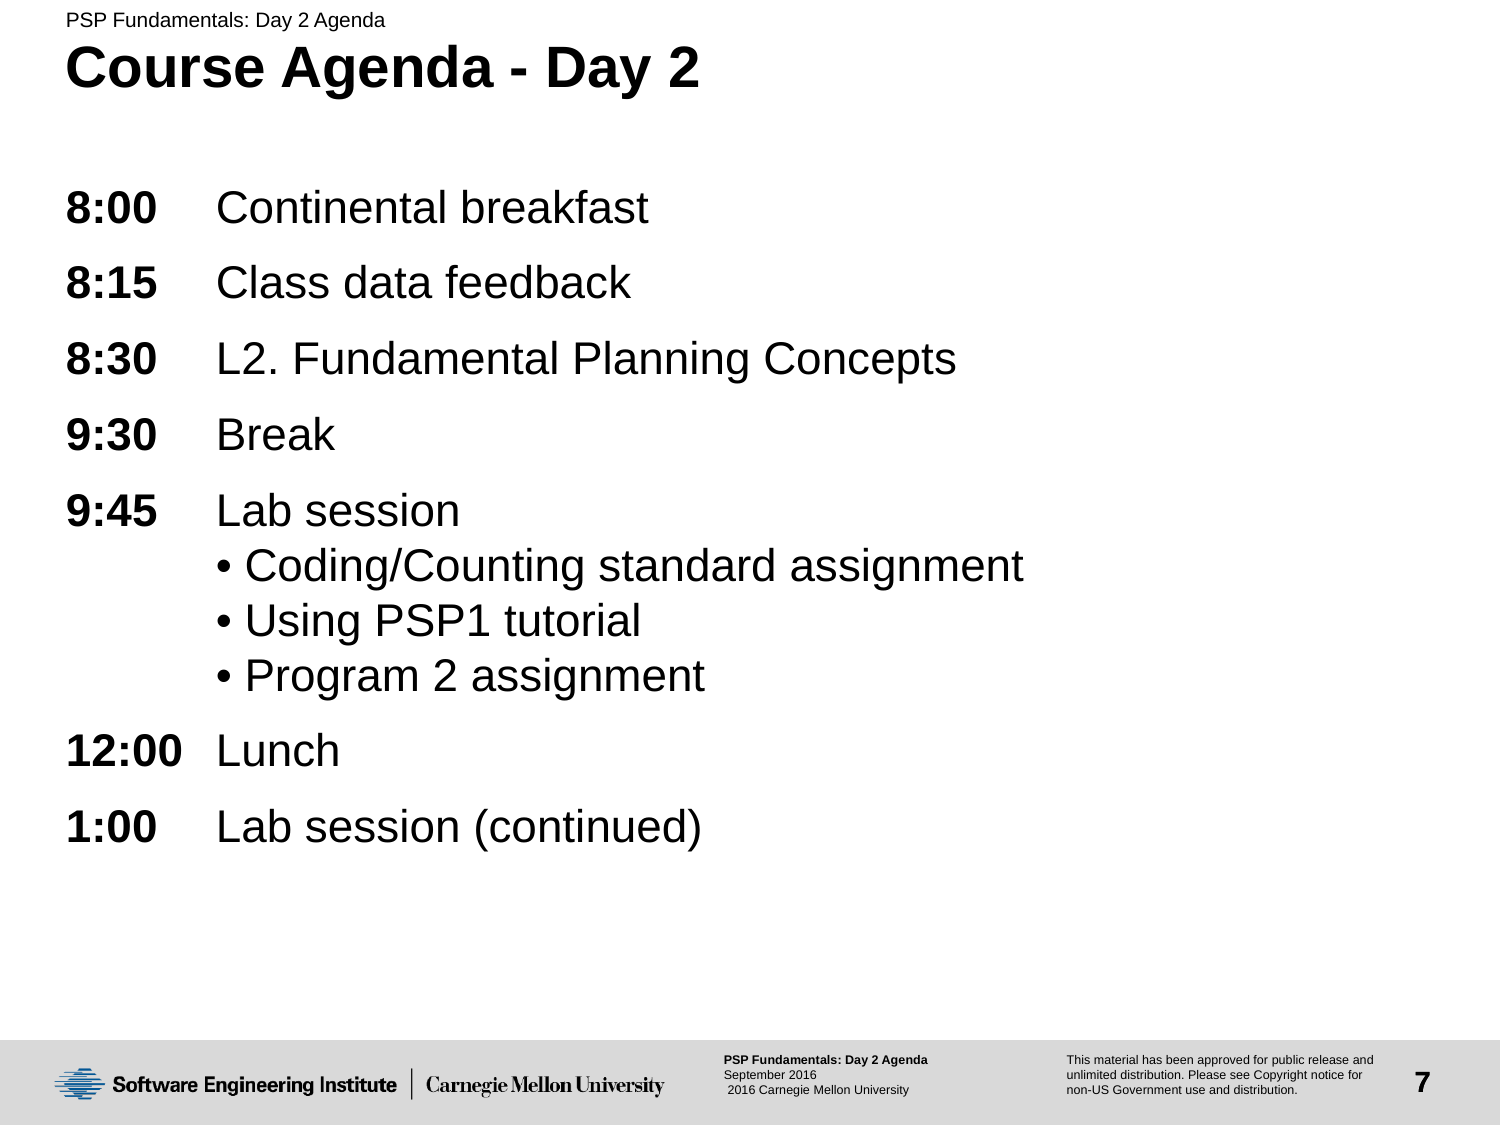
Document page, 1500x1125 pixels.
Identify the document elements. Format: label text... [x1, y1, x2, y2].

title Course Agenda - Day 2 [65, 37, 1430, 148]
list 8:00 Continental breakfast 8:15 Class data feedback 8:30 L2. Fundamental Planning Concepts 9:30 Break 9:45 Lab session • Coding/Counting standard assignment • Using PSP1 tutorial • Program 2 assignment 12:00 Lunch 1:00 Lab session (continued) [65, 177, 1431, 1000]
picture [46, 1061, 673, 1104]
